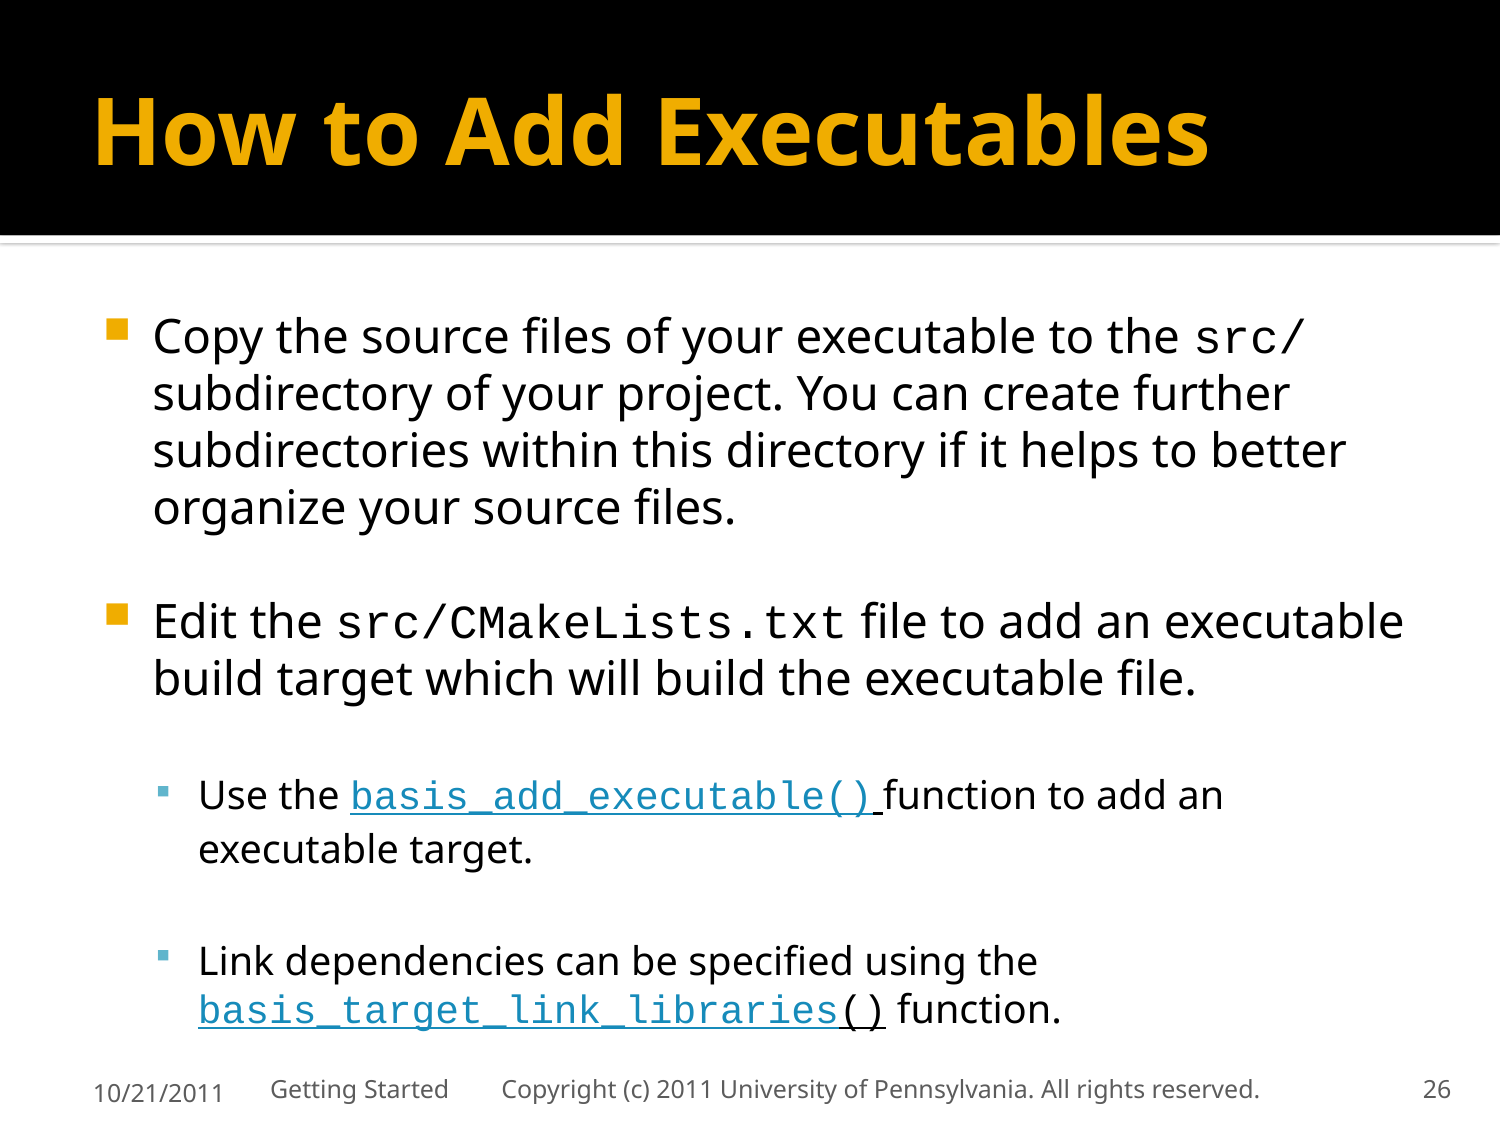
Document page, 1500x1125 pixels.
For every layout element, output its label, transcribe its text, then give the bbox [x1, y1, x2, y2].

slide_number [75, 1062, 238, 1108]
title How to Add Executables [75, 25, 1425, 231]
footer Getting Started Copyright (c) 2011 University of Pennsylvania. All rights reserved. [262, 1062, 1337, 1108]
slide_number 26 [1345, 1062, 1467, 1108]
list Copy the source files of your executable to the src/ subdirectory of your project. You can create further subdirectories within this directory if it helps to better organize your source files. Edit the src/CMakeLists.txt file to add an executable build target which will build the executable file. Use the basis_add_executable() function to add an executable target. Link dependencies can be specified using the basis_target_link_libraries() function. [75, 291, 1425, 1050]
